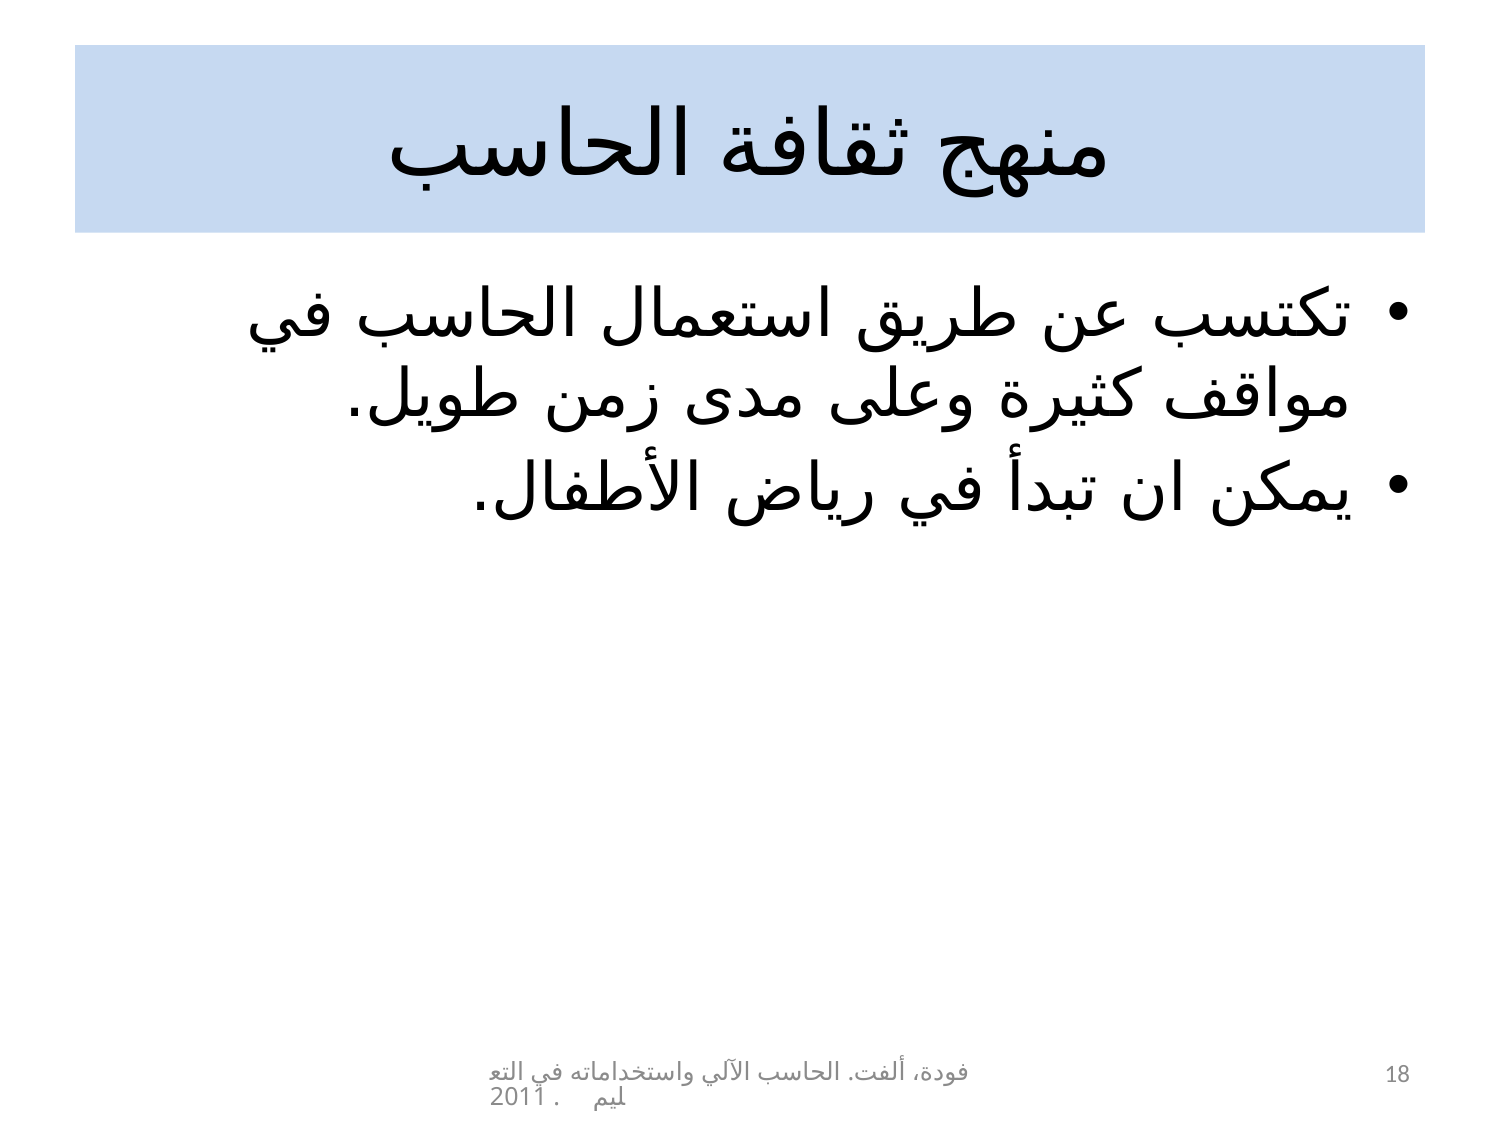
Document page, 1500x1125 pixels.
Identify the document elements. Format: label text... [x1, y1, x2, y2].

list تكتسب عن طريق استعمال الحاسب في مواقف كثيرة وعلى مدى زمن طويل. يمكن ان تبدأ في رياض الأطفال. [75, 262, 1425, 1005]
slide_number 18 [1074, 1042, 1425, 1103]
footer فودة، ألفت. الحاسب الآلي واستخداماته في التعليم. 2011 [474, 1042, 988, 1103]
title منهج ثقافة الحاسب [75, 45, 1425, 233]
